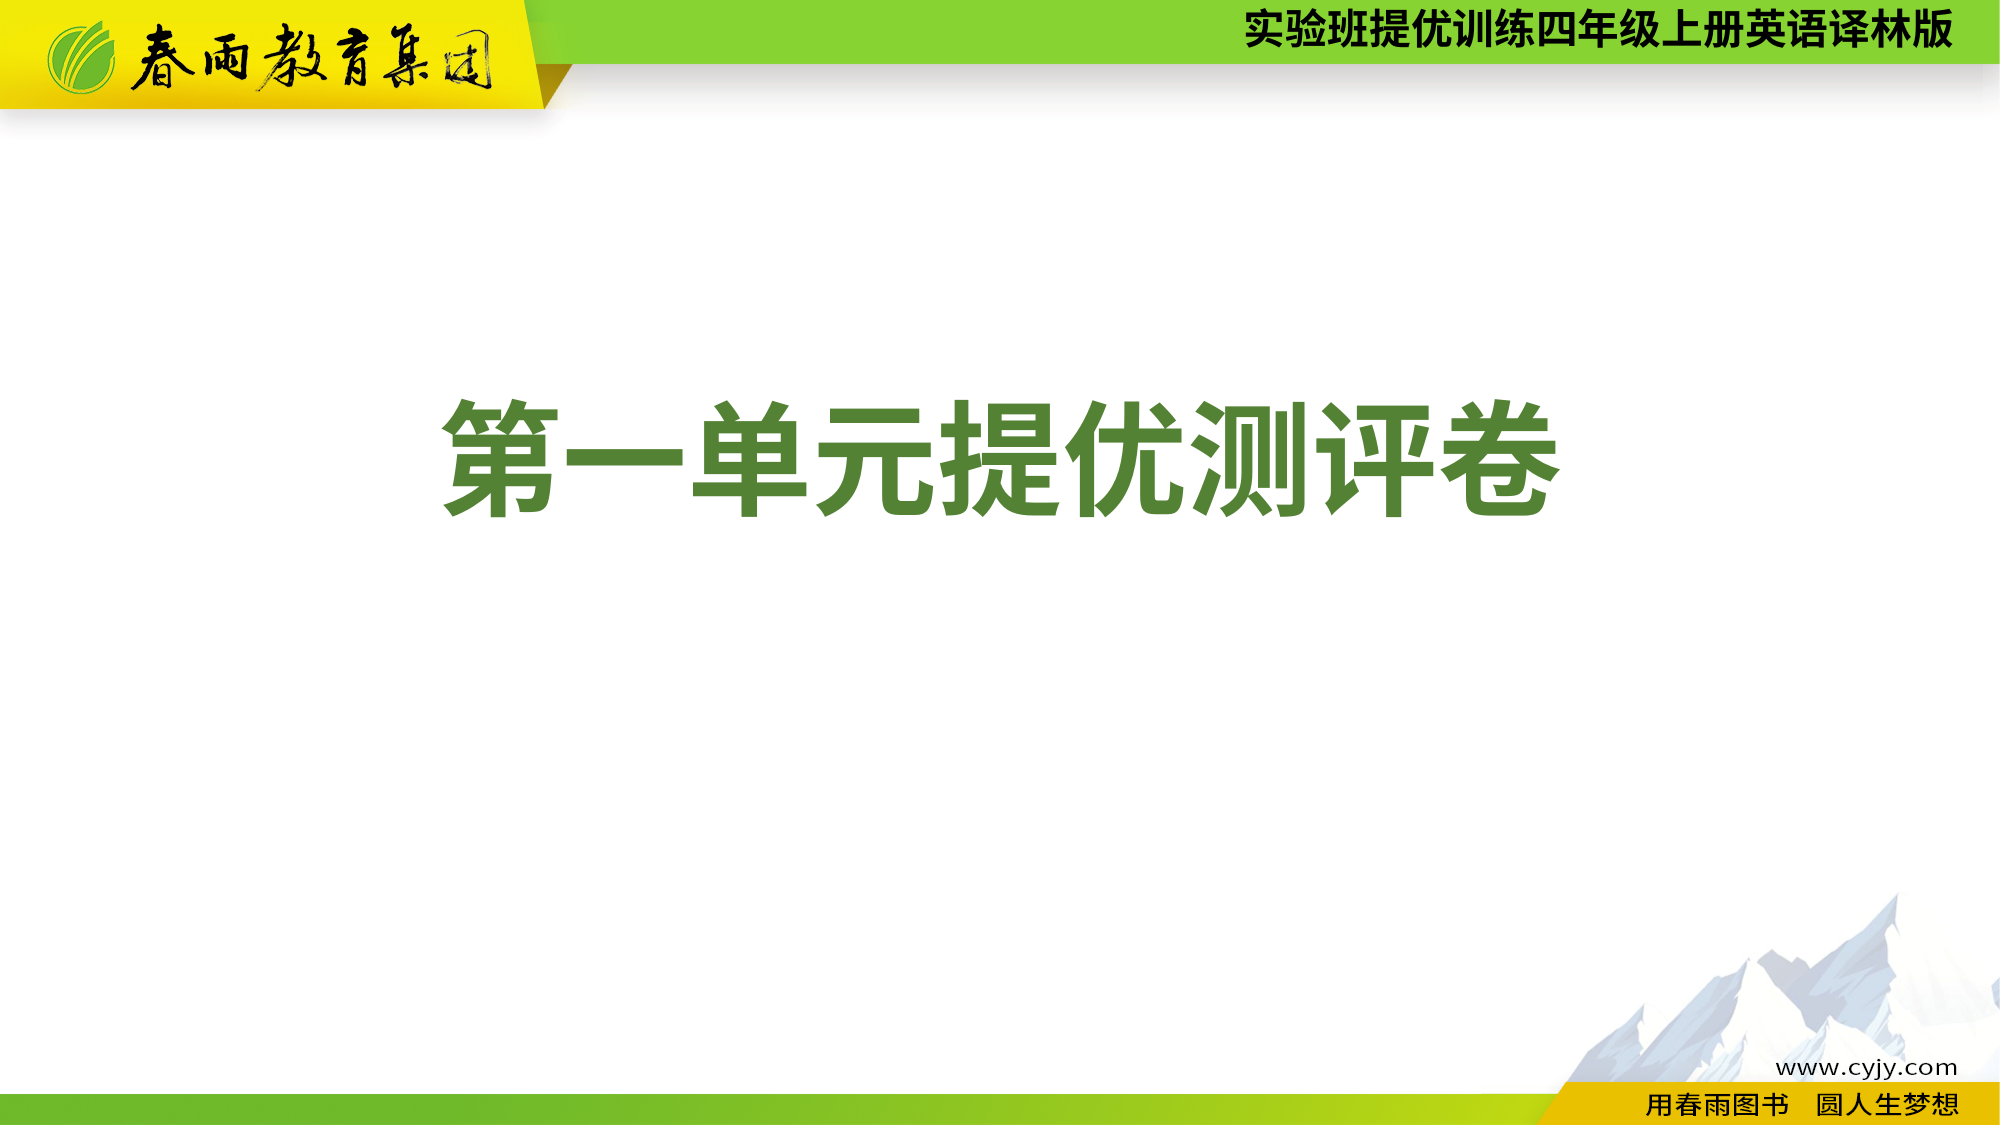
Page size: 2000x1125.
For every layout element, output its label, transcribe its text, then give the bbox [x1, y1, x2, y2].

picture [0, 539, 2000, 1125]
text_box 第一单元提优测评卷 [0, 298, 2000, 539]
picture [0, 0, 2000, 298]
